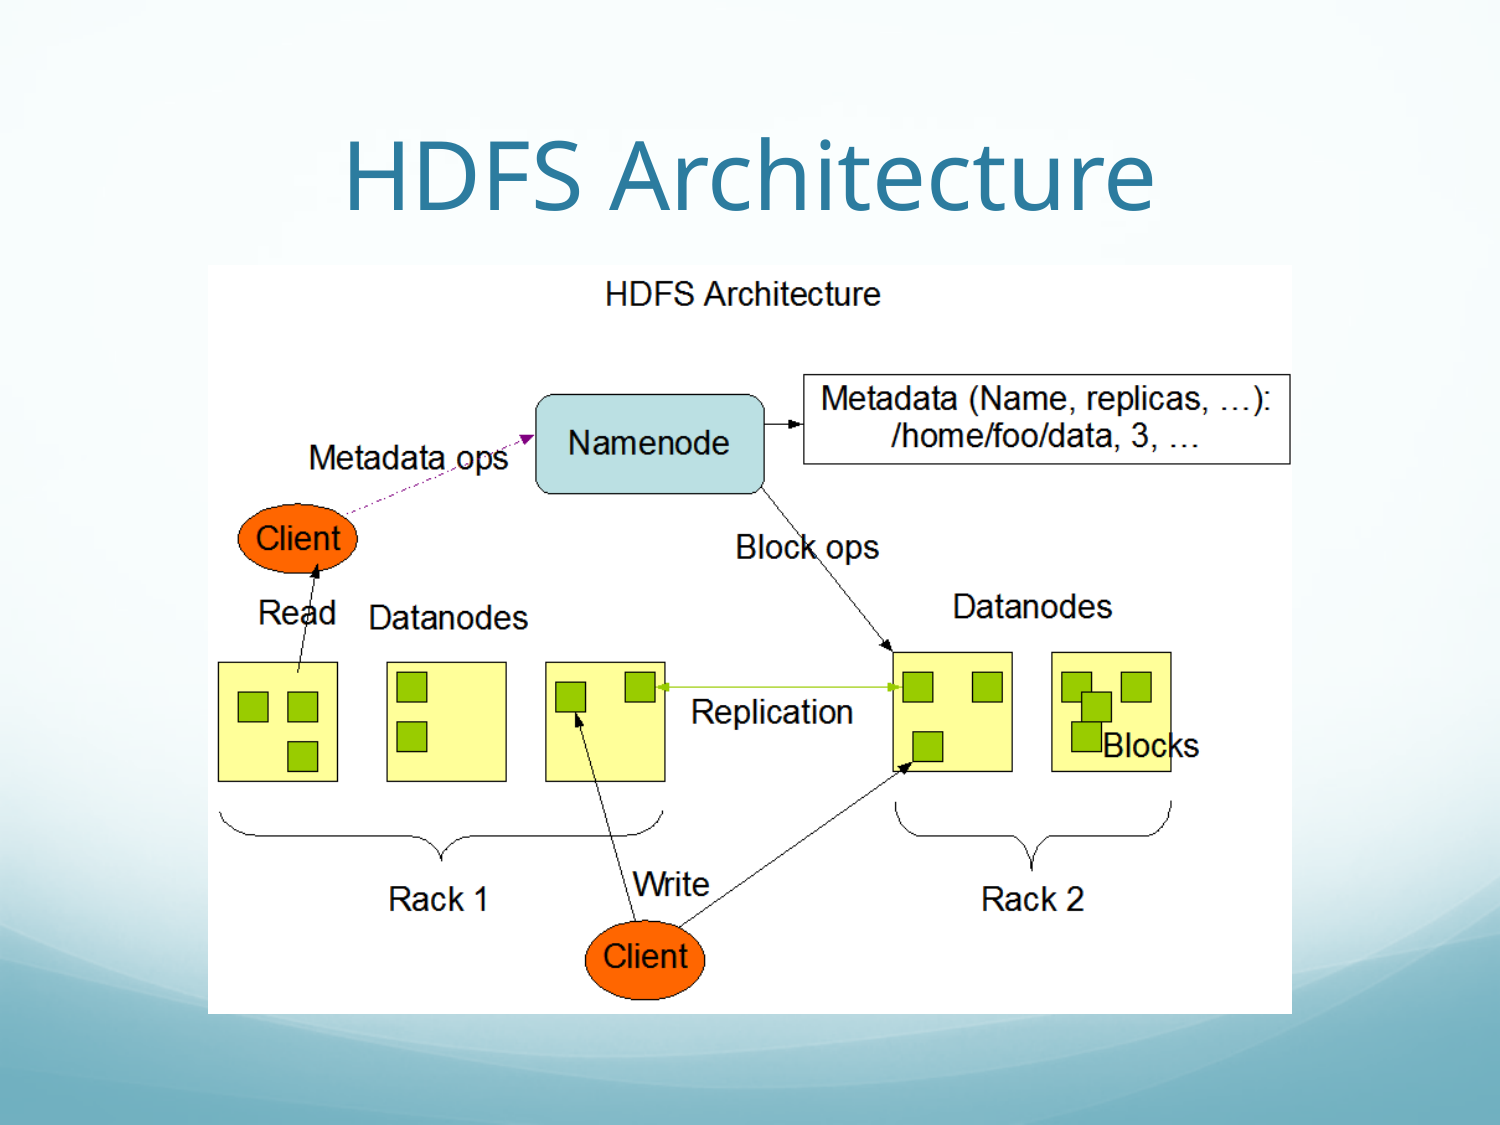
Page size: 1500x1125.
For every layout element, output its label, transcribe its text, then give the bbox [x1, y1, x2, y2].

picture [208, 264, 1292, 1014]
title HDFS Architecture [90, 17, 1410, 237]
